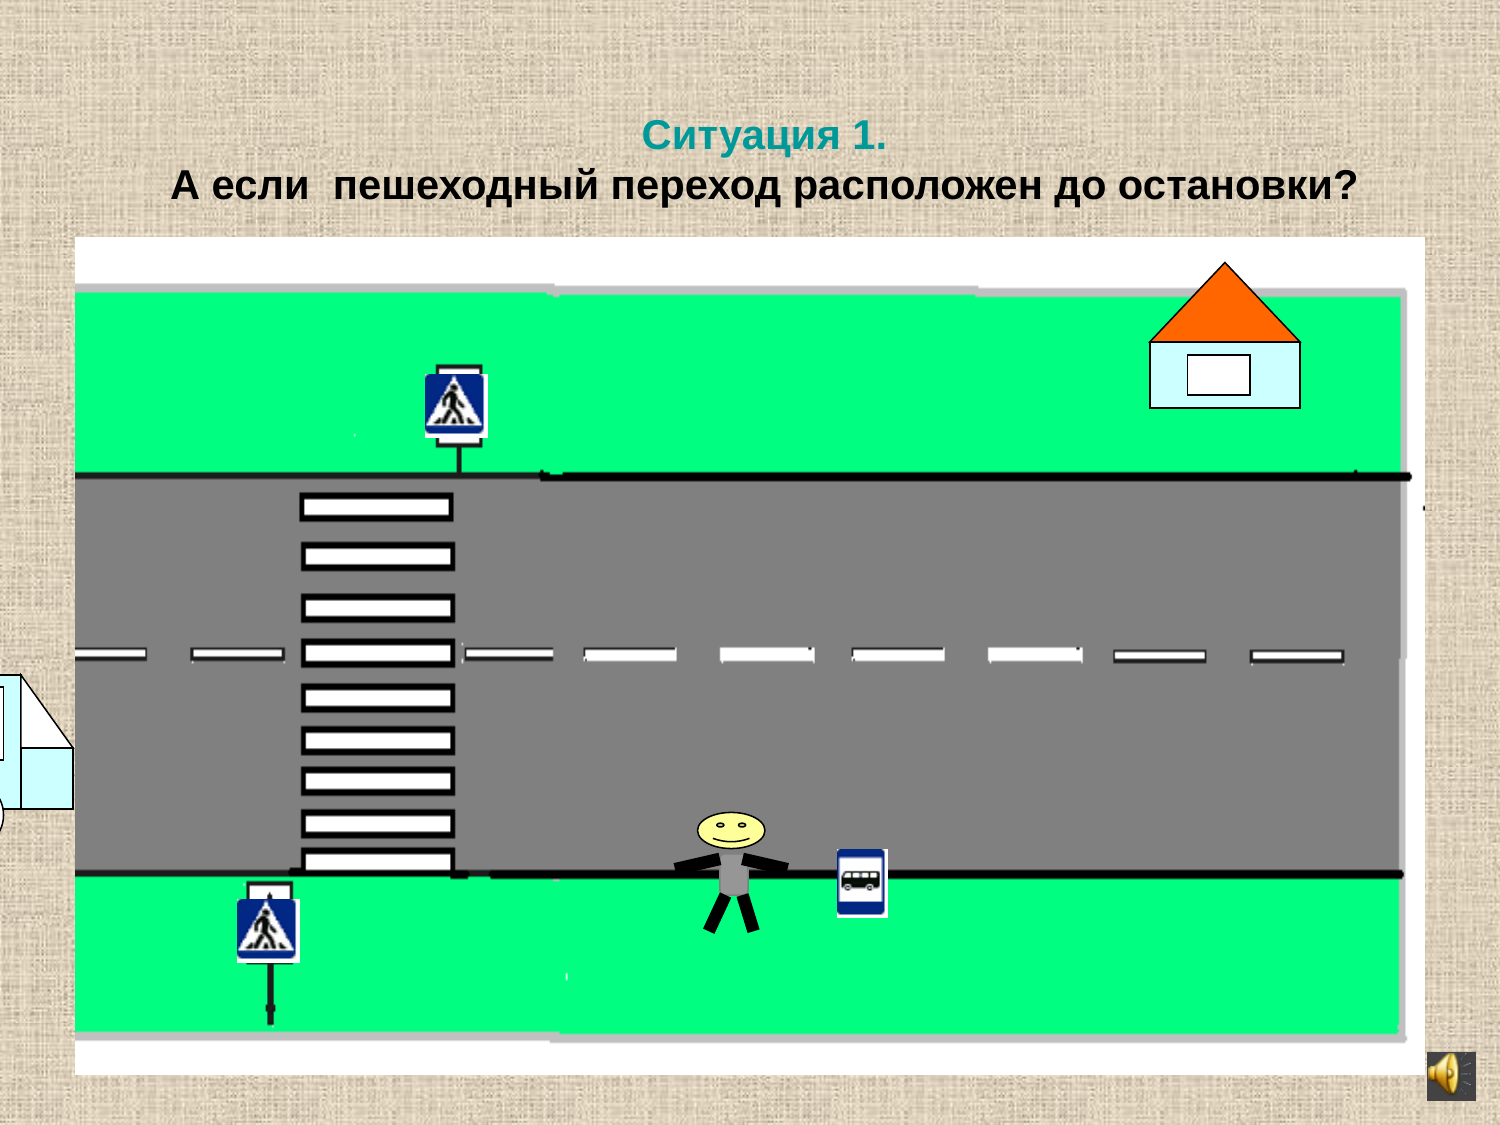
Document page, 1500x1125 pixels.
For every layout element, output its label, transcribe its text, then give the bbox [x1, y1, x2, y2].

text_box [0, 674, 74, 846]
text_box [674, 812, 788, 932]
text_box Ситуация 1. А если пешеходный переход расположен до остановки? [124, 100, 1404, 216]
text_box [1149, 262, 1301, 409]
picture [0, 0, 1500, 1125]
